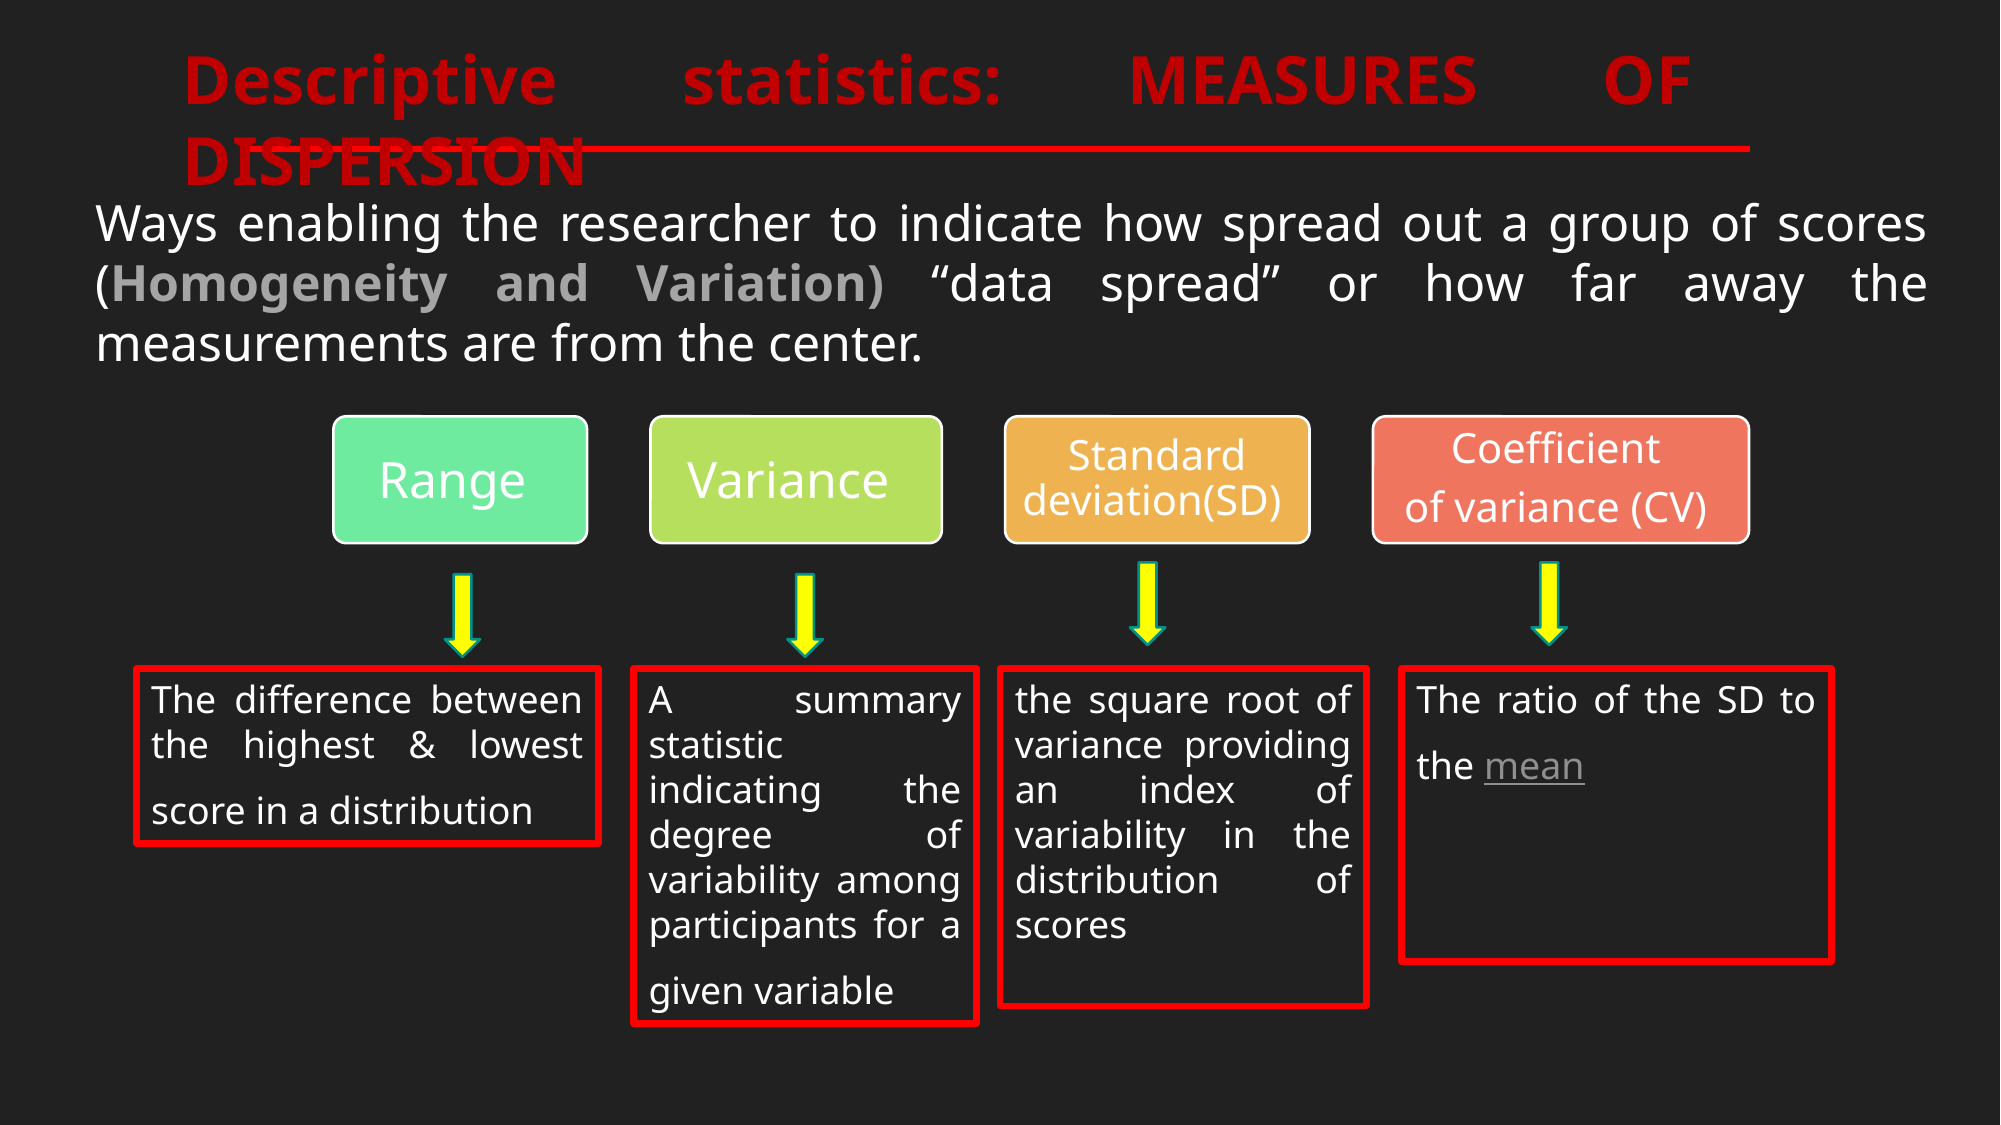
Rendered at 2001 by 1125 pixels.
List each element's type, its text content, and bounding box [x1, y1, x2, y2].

text_box The ratio of the SD to the mean [1401, 668, 1832, 962]
text_box [1128, 563, 1167, 647]
text_box Ways enabling the researcher to indicate how spread out a group of scores (Homogeneity and Variation) “data spread” or how far away the measurements are from the center. [80, 184, 1944, 380]
text_box [1530, 563, 1569, 647]
text_box The difference between the highest & lowest score in a distribution [136, 668, 599, 844]
text_box [786, 572, 824, 658]
text_box Descriptive statistics: MEASURES OF DISPERSION [167, 30, 1709, 184]
text_box [443, 572, 482, 658]
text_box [332, 396, 1751, 563]
text_box the square root of variance providing an index of variability in the distribution of scores [999, 668, 1367, 1007]
text_box A summary statistic indicating the degree of variability among participants for a given variable [633, 668, 977, 1024]
